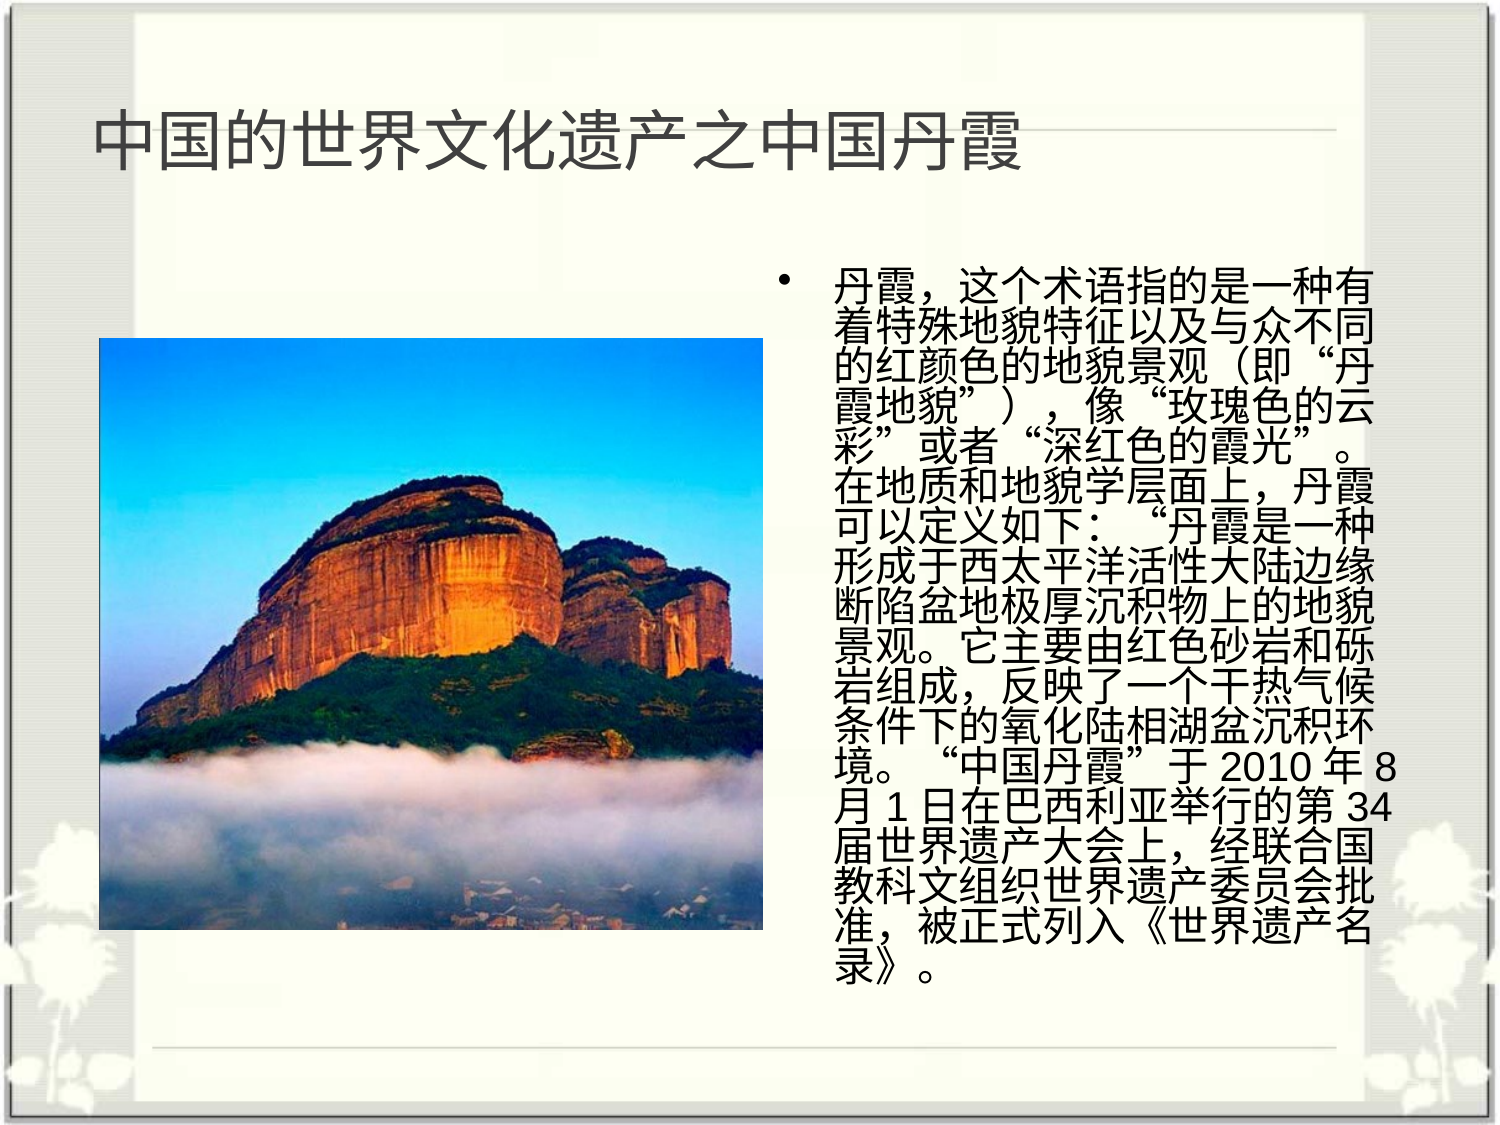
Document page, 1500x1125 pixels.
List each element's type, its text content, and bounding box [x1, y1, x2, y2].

picture [0, 0, 1500, 1125]
list 丹霞，这个术语指的是一种有着特殊地貌特征以及与众不同的红颜色的地貌景观（即“丹霞地貌”），像“玫瑰色的云彩”或者“深红色的霞光”。 在地质和地貌学层面上，丹霞可以定义如下：“丹霞是一种形成于西太平洋活性大陆边缘断陷盆地极厚沉积物上的地貌景观。它主要由红色砂岩和砾岩组成，反映了一个干热气候条件下的氧化陆相湖盆沉积环境。“中国丹霞”于2010年8月1日在巴西利亚举行的第34届世界遗产大会上，经联合国教科文组织世界遗产委员会批准，被正式列入《世界遗产名录》。 [762, 262, 1426, 1006]
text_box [99, 338, 763, 930]
title 中国的世界文化遗产之中国丹霞 [74, 44, 1426, 233]
